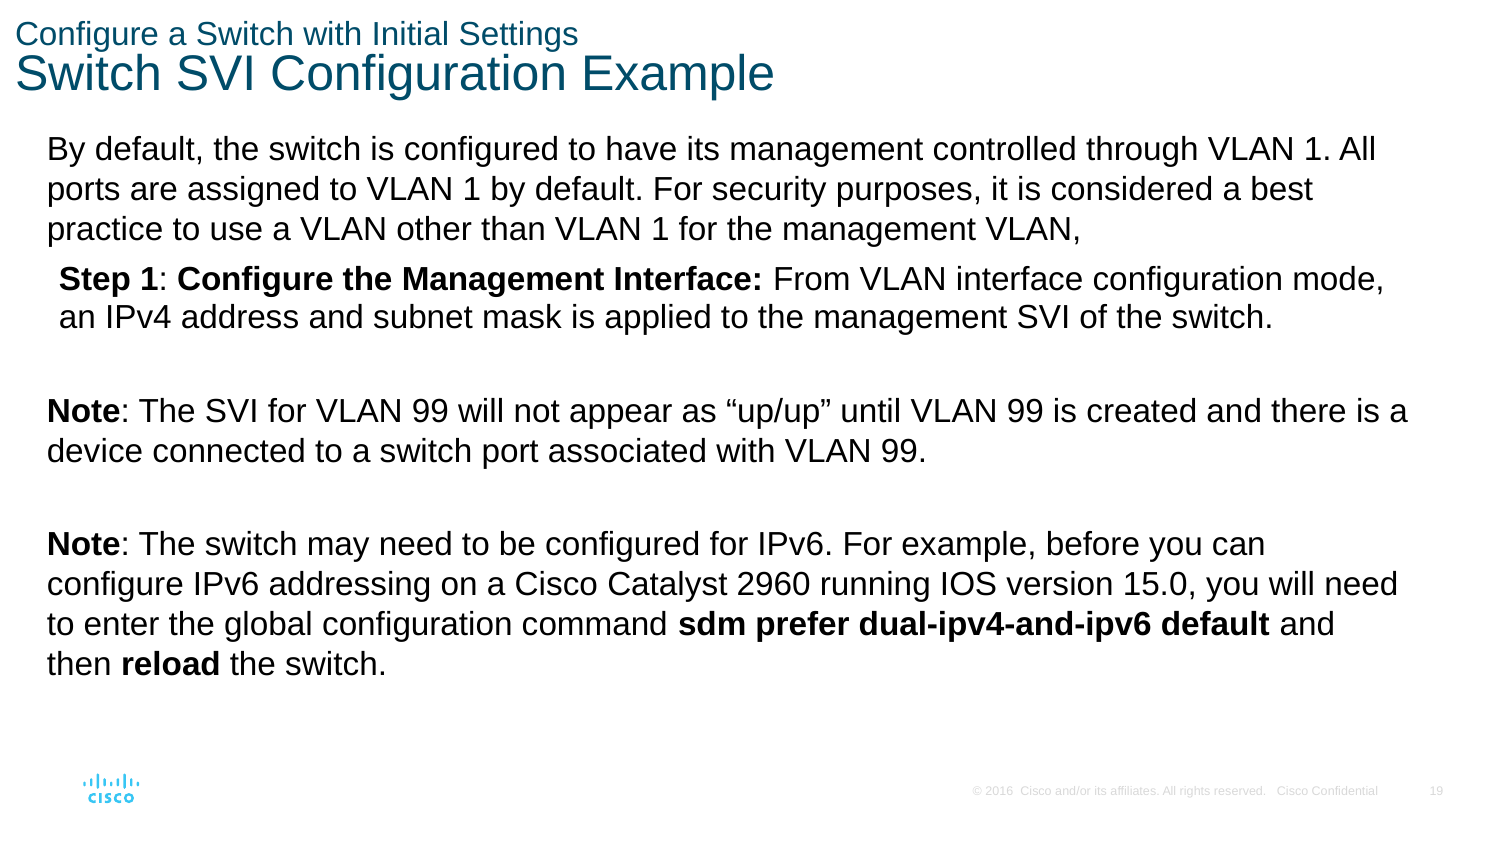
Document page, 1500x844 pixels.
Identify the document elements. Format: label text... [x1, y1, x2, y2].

list By default, the switch is configured to have its management controlled through VLAN 1. All ports are assigned to VLAN 1 by default. For security purposes, it is considered a best practice to use a VLAN other than VLAN 1 for the management VLAN, Step 1: Configure the Management Interface: From VLAN interface configuration mode, an IPv4 address and subnet mask is applied to the management SVI of the switch. Note: The SVI for VLAN 99 will not appear as “up/up” until VLAN 99 is created and there is a device connected to a switch port associated with VLAN 99. Note: The switch may need to be configured for IPv6. For example, before you can configure IPv6 addressing on a Cisco Catalyst 2960 running IOS version 15.0, you will need to enter the global configuration command sdm prefer dual-ipv4-and-ipv6 default and then reload the switch. [31, 120, 1427, 726]
title Configure a Switch with Initial Settings Switch SVI Configuration Example [0, 0, 1369, 121]
